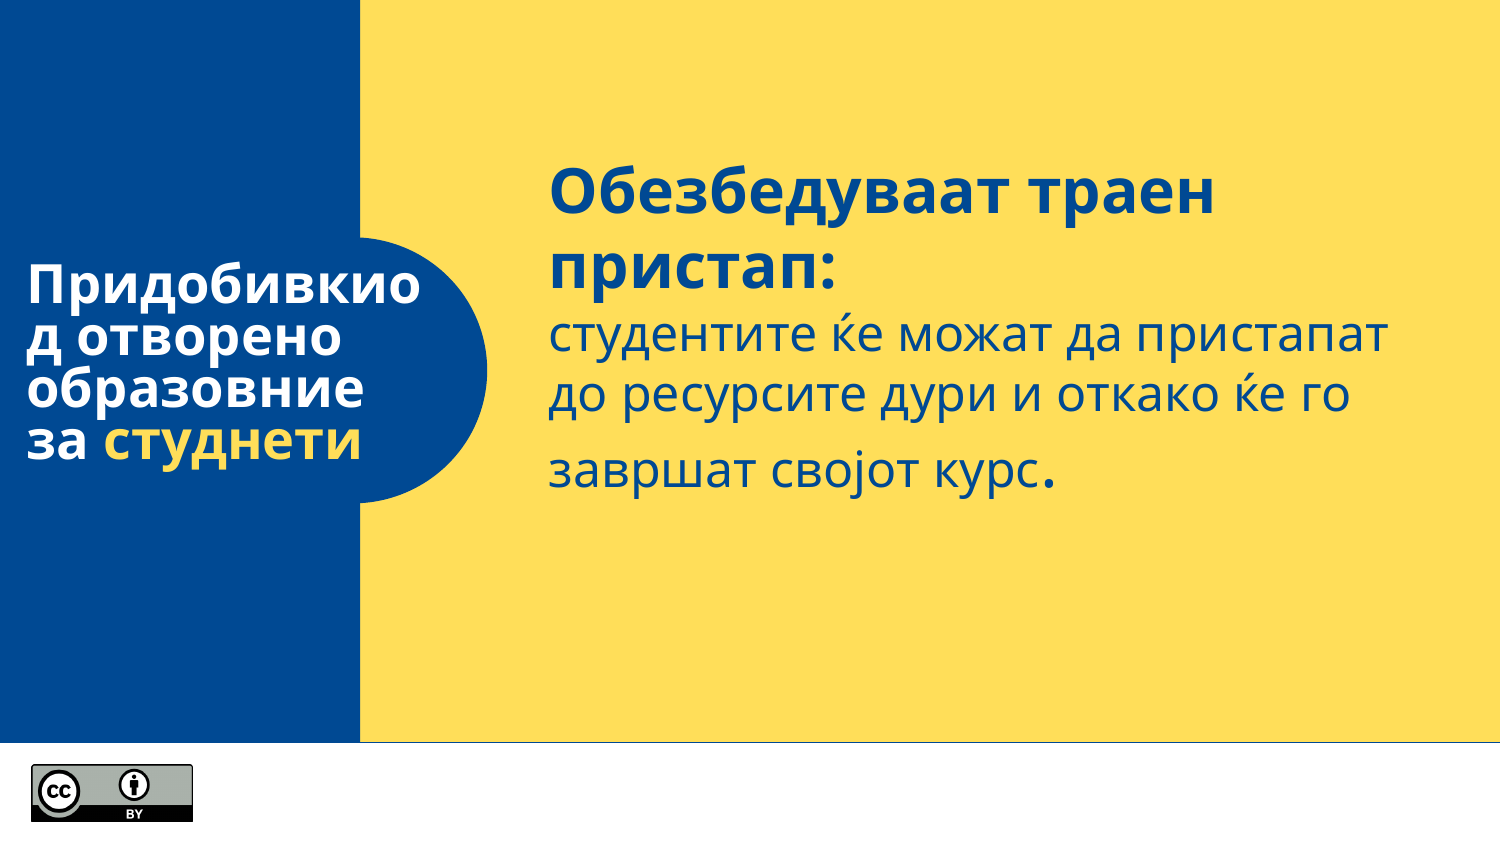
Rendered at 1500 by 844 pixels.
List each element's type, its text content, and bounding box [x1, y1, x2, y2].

text_box [304, 237, 401, 246]
text_box [0, 0, 361, 742]
picture [31, 764, 193, 822]
text_box Придобивкиод отворено образовние за студнети [11, 246, 454, 485]
text_box [0, 750, 1500, 844]
text_box Обезбедуваат траен пристап: студентите ќе можат да пристапат до ресурсите дури и откако ќе го завршат својот курс. [534, 136, 1427, 661]
text_box [454, 282, 488, 458]
text_box [284, 485, 421, 504]
